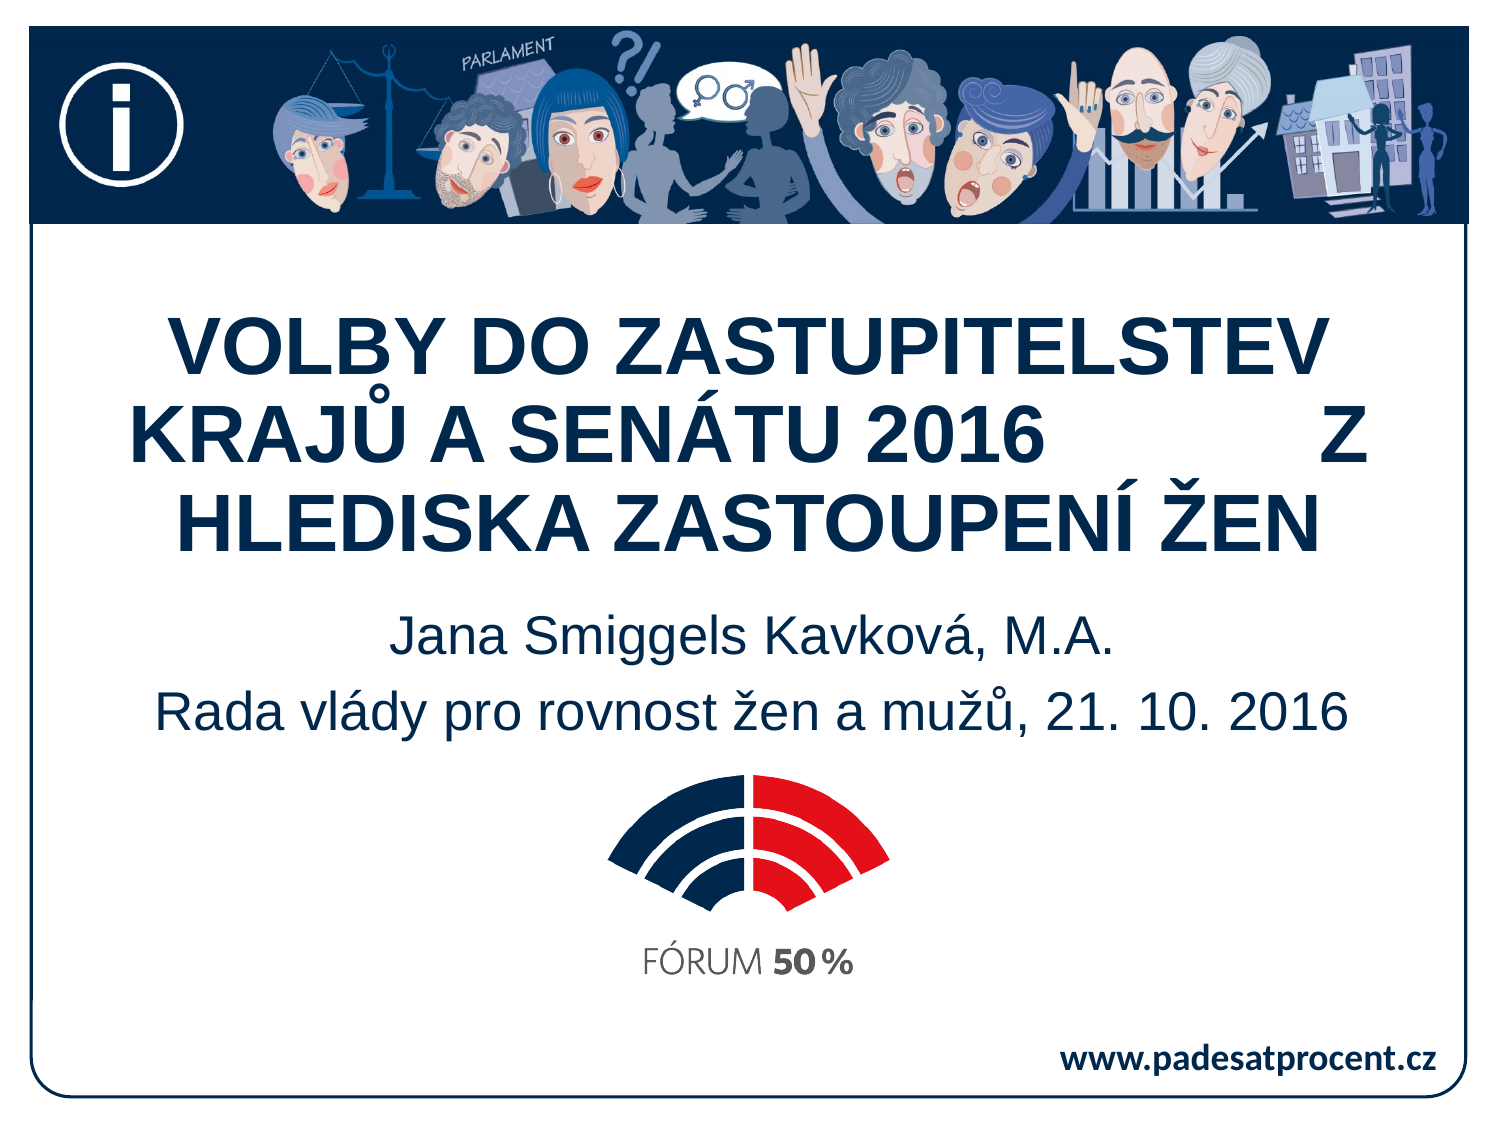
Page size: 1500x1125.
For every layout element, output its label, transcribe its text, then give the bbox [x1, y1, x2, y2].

title Volby do zastupitelstev krajů a senátu 2016 z hlediska zastoupení žen [112, 277, 1388, 577]
picture [607, 775, 890, 975]
picture [29, 26, 1469, 224]
subtitle Jana Smiggels Kavková, M.A. Rada vlády pro rovnost žen a mužů, 21. 10. 2016 [112, 600, 1395, 754]
